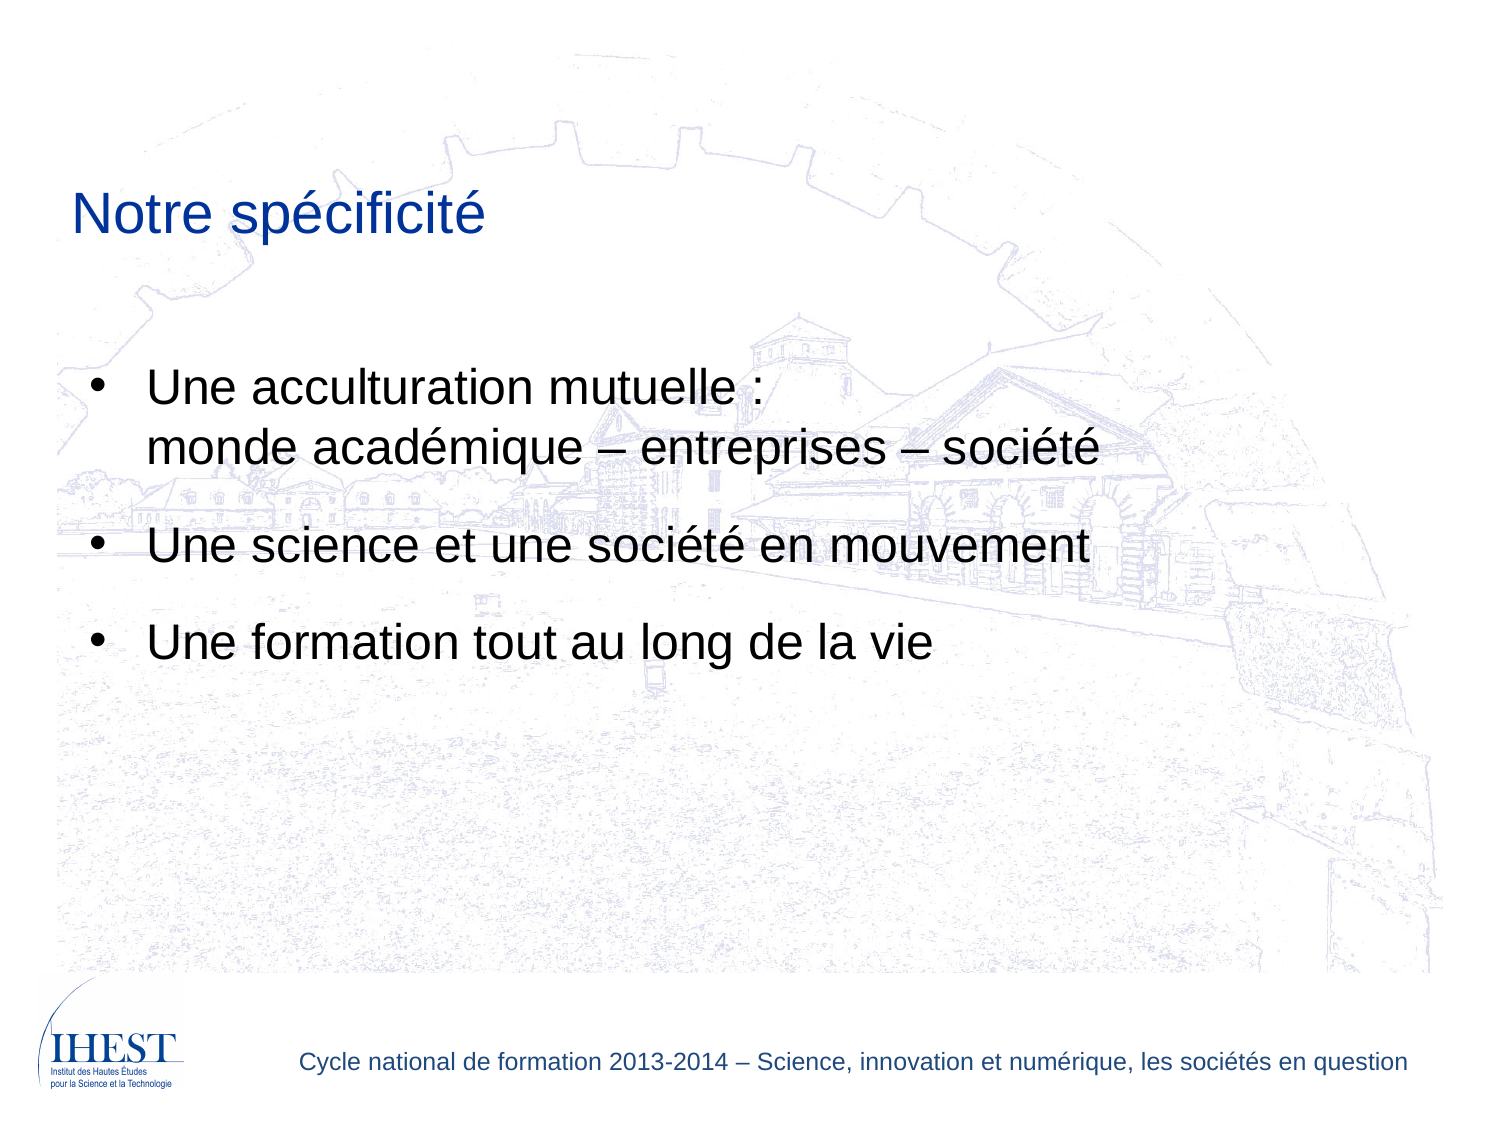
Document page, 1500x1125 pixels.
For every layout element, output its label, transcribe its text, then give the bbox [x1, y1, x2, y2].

title Notre spécificité [56, 159, 1444, 234]
picture [38, 234, 1443, 1089]
picture [57, 45, 1443, 159]
list Une acculturation mutuelle : monde académique – entreprises – société Une science et une société en mouvement Une formation tout au long de la vie [75, 347, 1425, 709]
